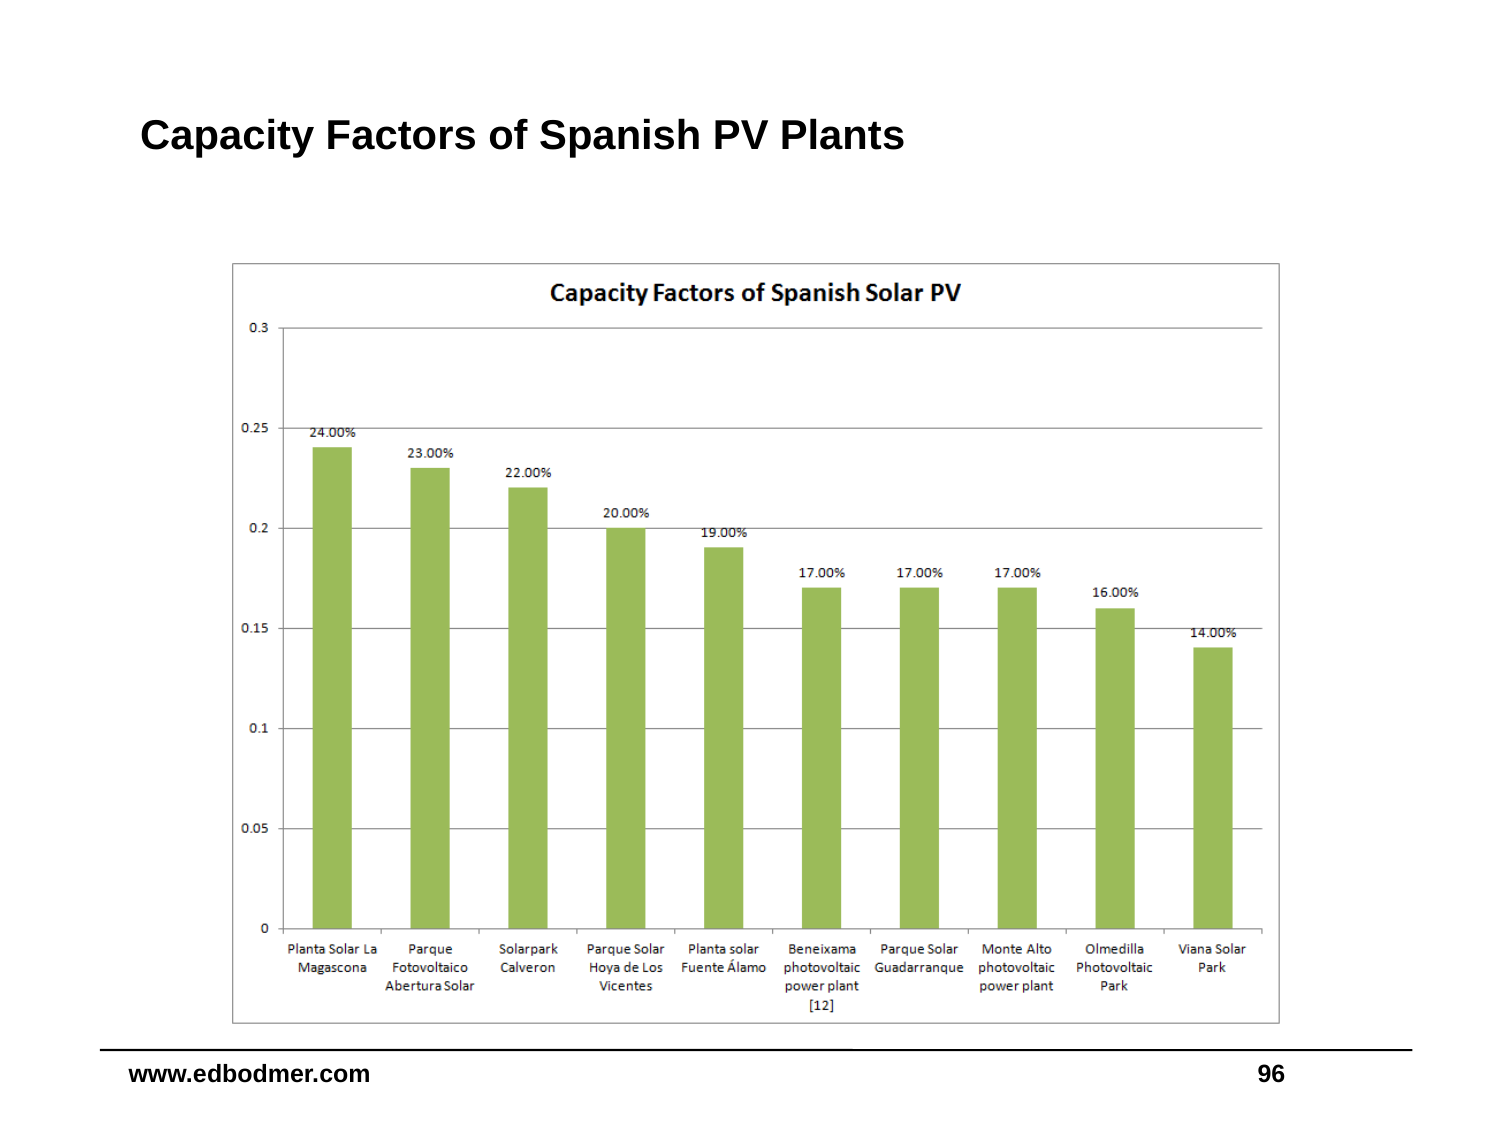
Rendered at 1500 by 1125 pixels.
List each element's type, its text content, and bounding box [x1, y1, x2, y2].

title Capacity Factors of Spanish PV Plants [124, 99, 1288, 226]
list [231, 262, 1281, 1026]
